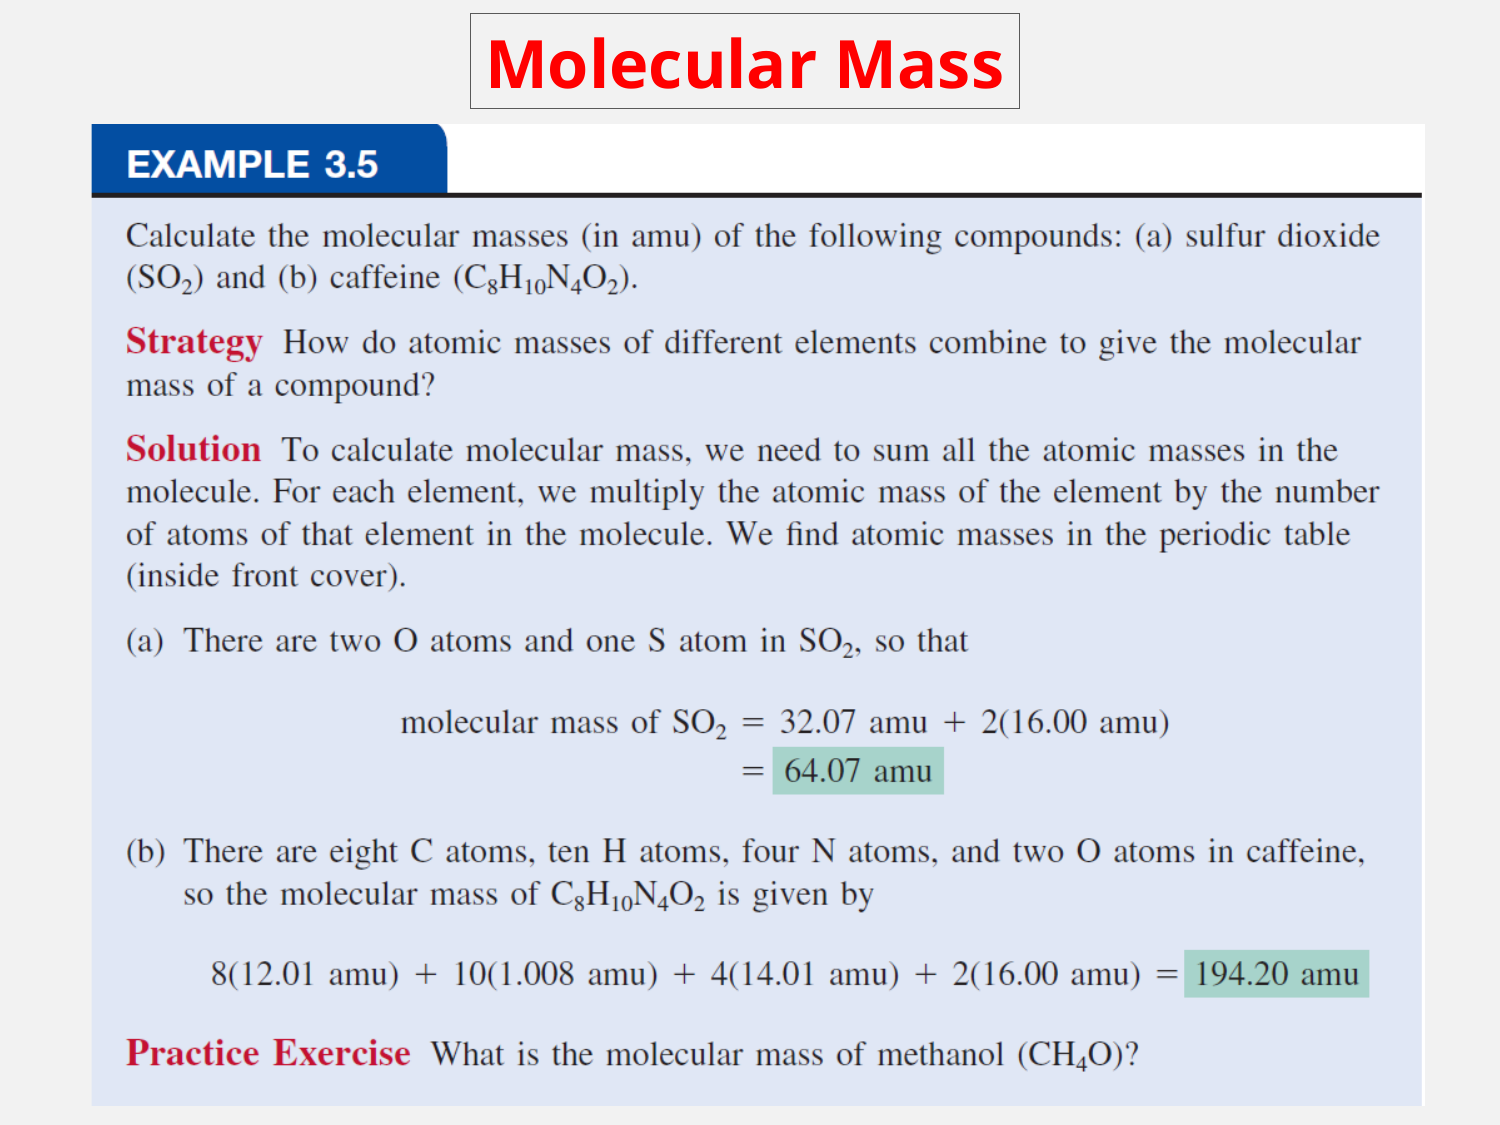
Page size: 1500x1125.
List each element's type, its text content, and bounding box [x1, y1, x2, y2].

picture [91, 124, 1425, 1106]
text_box Molecular Mass [470, 13, 1020, 109]
